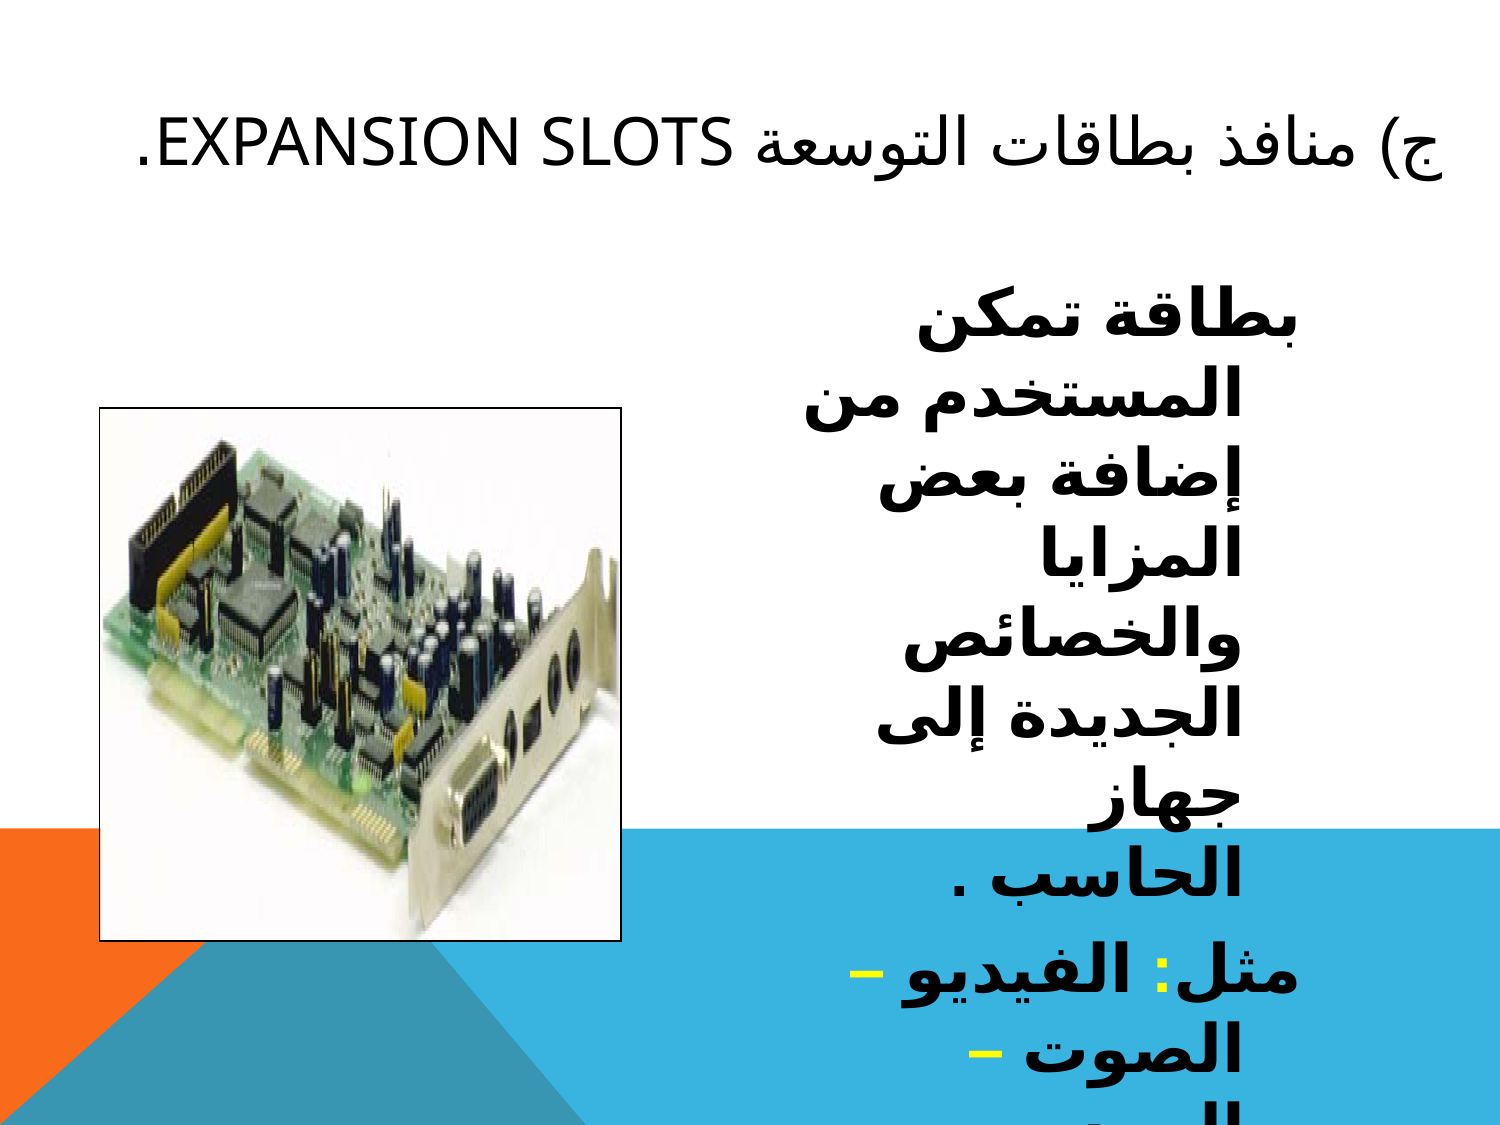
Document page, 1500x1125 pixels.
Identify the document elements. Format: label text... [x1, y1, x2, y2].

picture [99, 408, 621, 941]
title ج) منافذ بطاقات التوسعة Expansion Slots. [75, 45, 1459, 233]
list بطاقة تمكن المستخدم من إضافة بعض المزايا والخصائص الجديدة إلى جهاز الحاسب . مثل: الفيديو – الصوت – المودم [763, 262, 1317, 1006]
